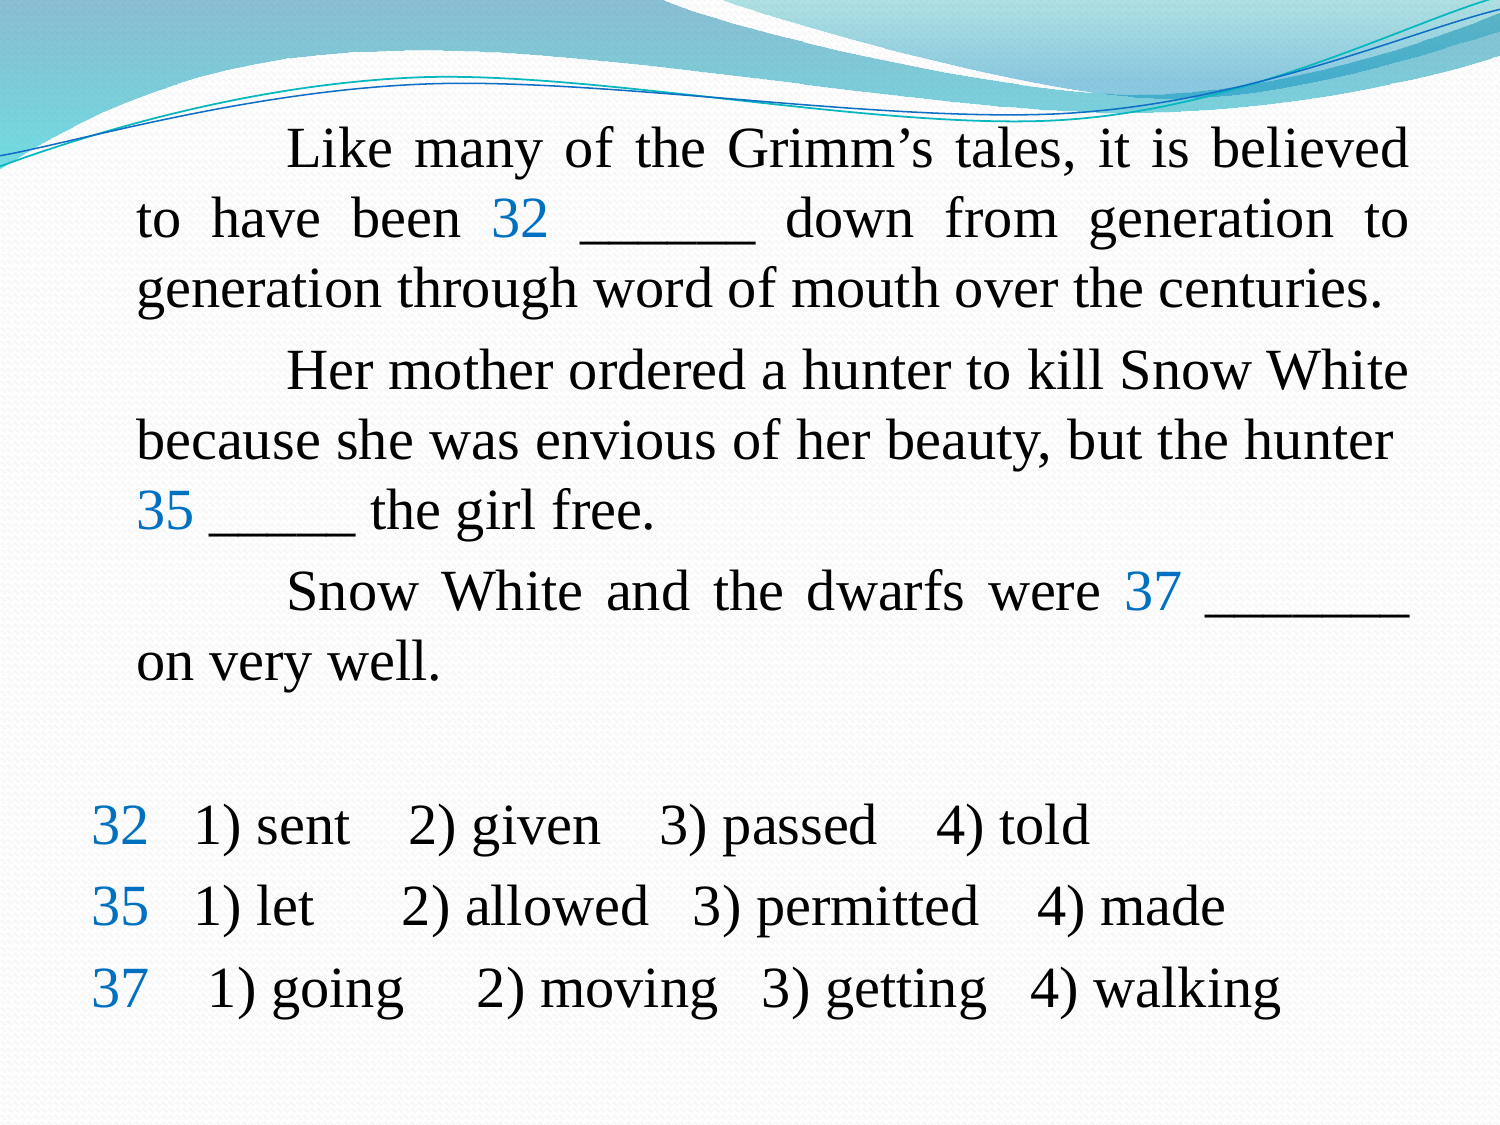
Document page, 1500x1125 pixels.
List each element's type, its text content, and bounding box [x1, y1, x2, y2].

list Like many of the Grimm’s tales, it is believed to have been 32 ______ down from generation to generation through word of mouth over the centuries. Her mother ordered a hunter to kill Snow White because she was envious of her beauty, but the hunter 35 _____ the girl free. Snow White and the dwarfs were 37 _______ on very well. 32 1) sent 2) given 3) passed 4) told 35 1) let 2) allowed 3) permitted 4) made 37 1) going 2) moving 3) getting 4) walking [76, 101, 1425, 1038]
